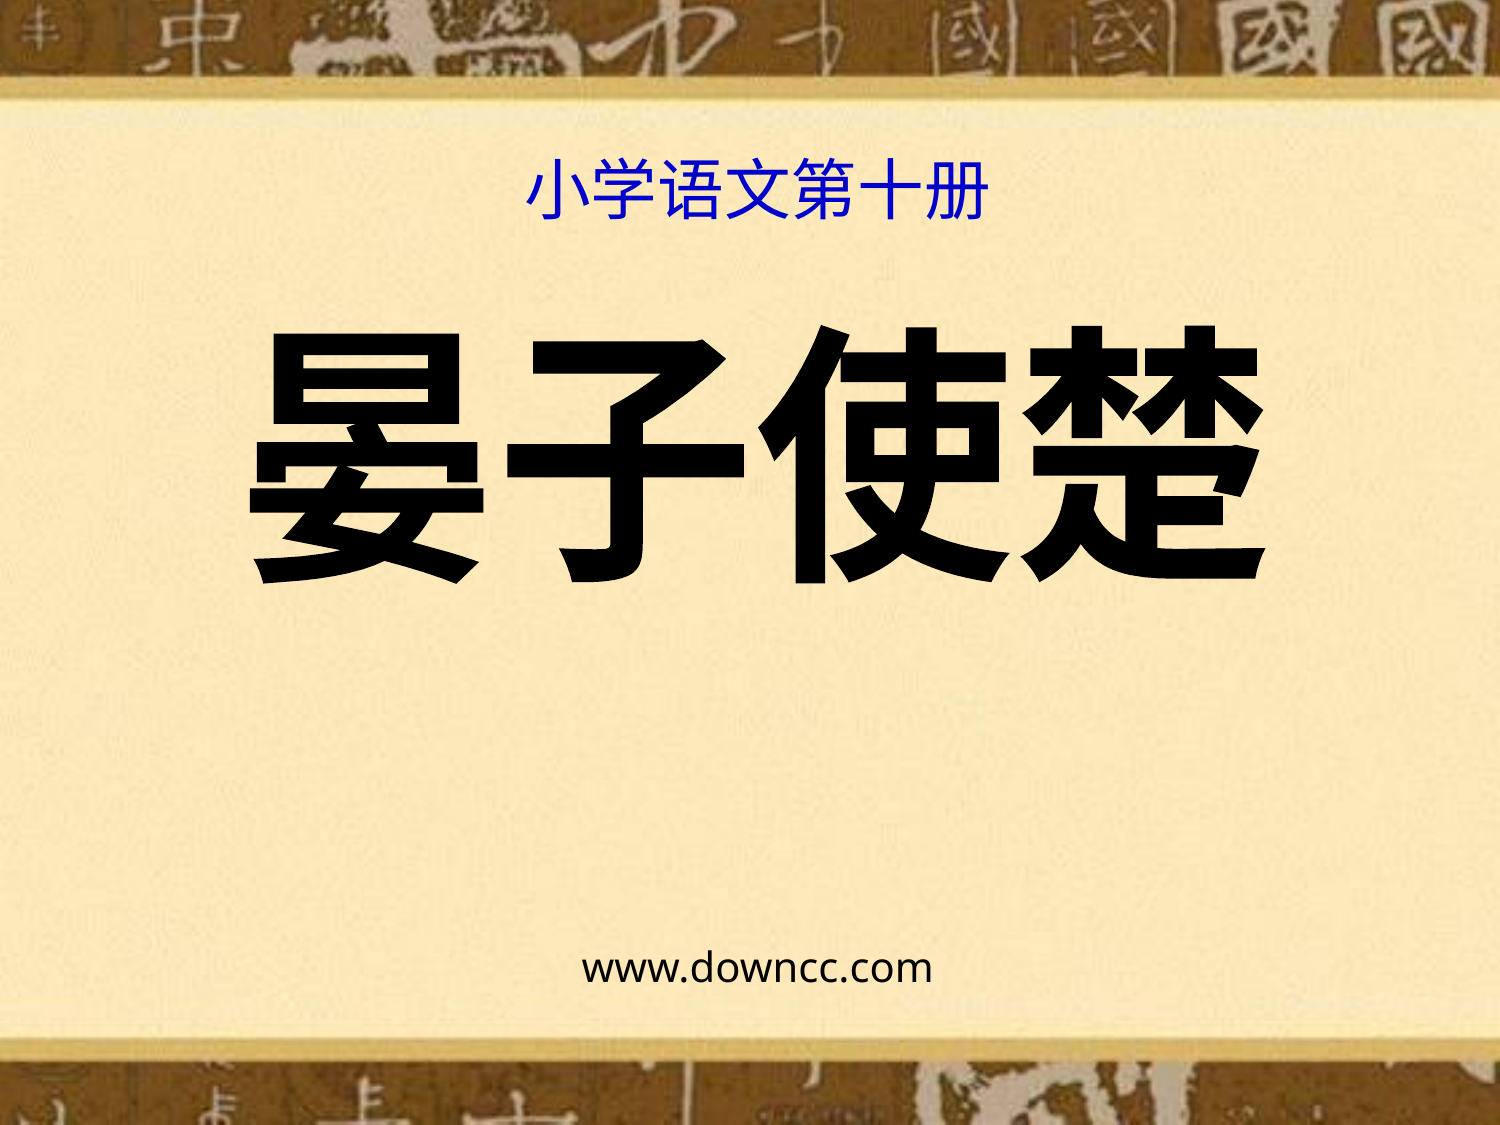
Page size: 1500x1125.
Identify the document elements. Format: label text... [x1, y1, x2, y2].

text_box 小学语文第十册 [456, 140, 1059, 236]
picture [0, 0, 1500, 1125]
text_box www.downcc.com [510, 928, 1006, 999]
